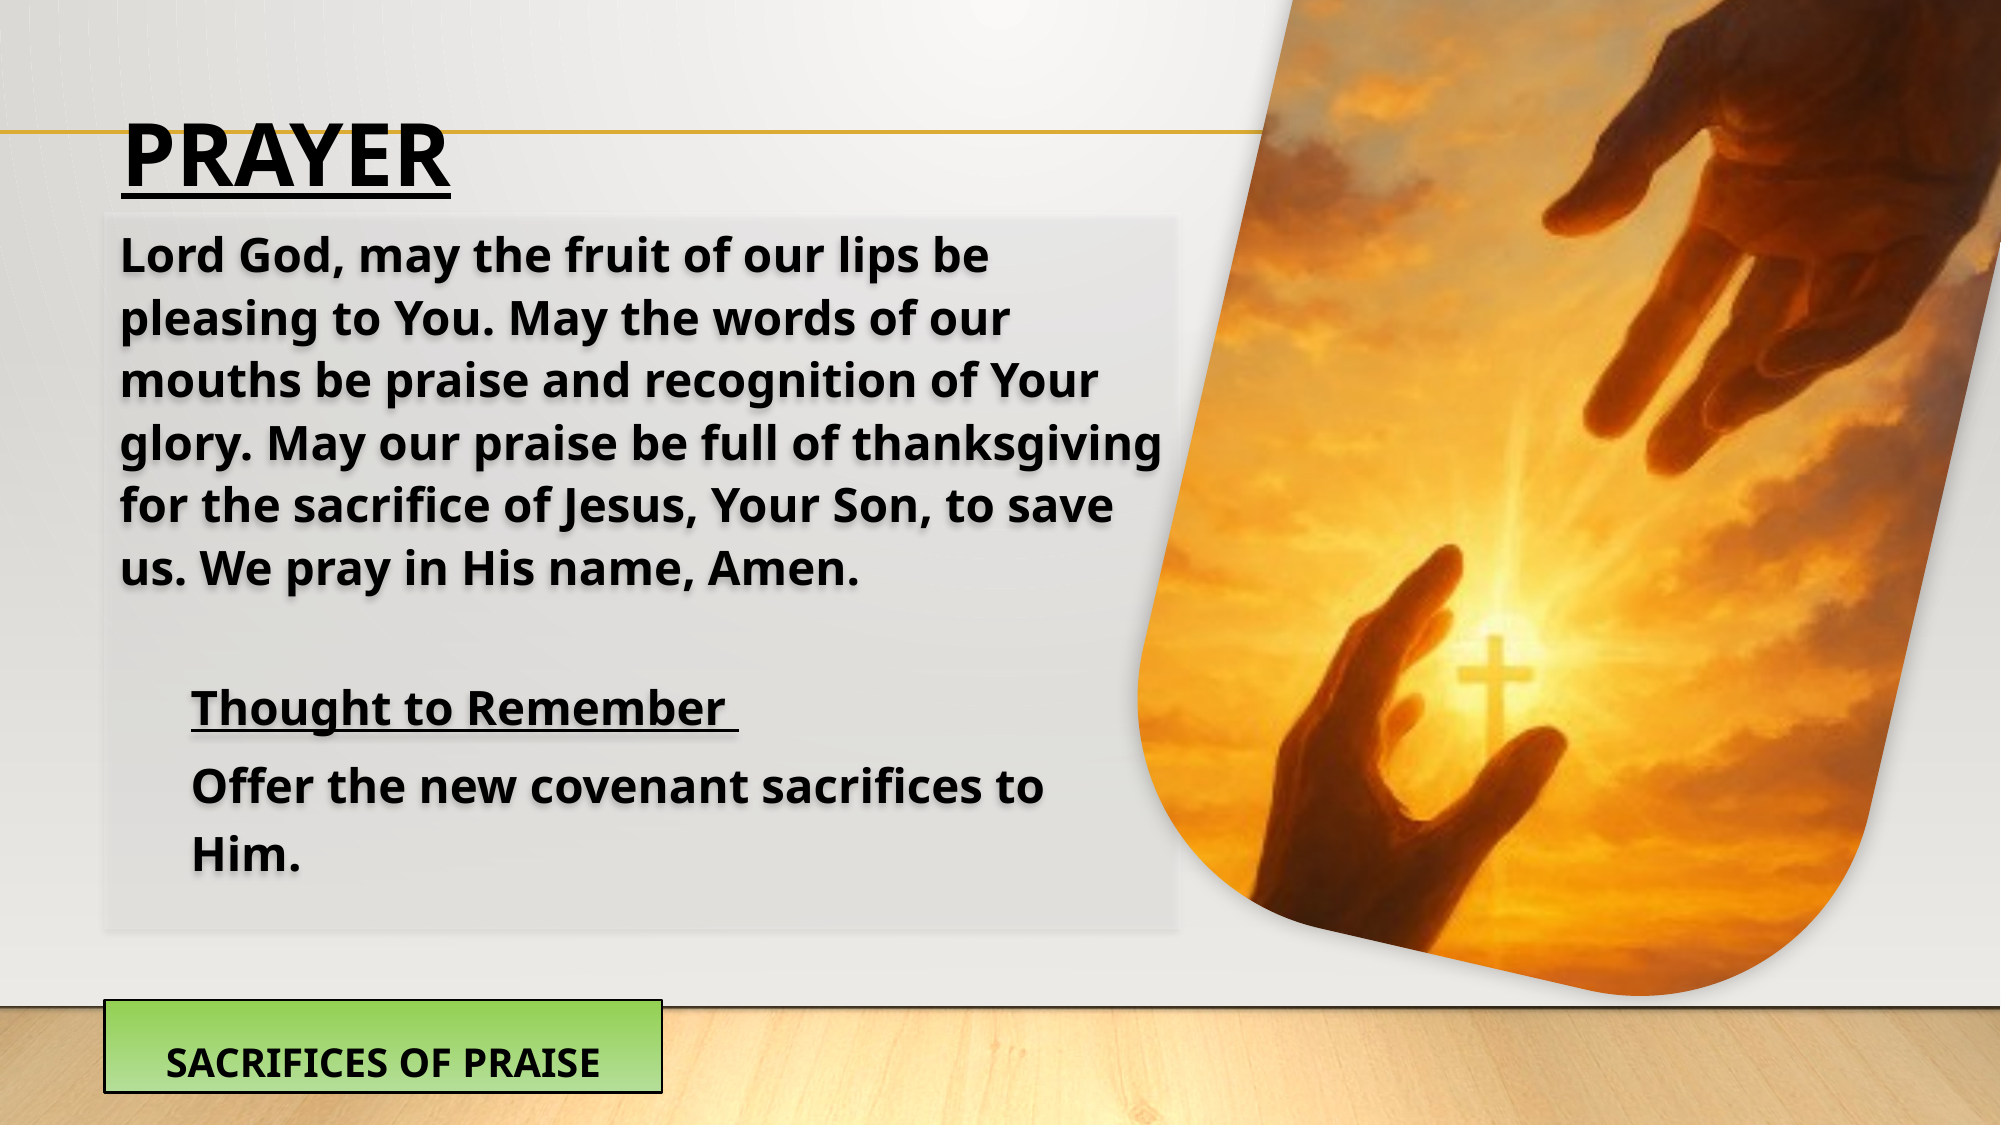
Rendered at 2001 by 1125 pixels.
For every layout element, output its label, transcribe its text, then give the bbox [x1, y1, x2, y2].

footer Sacrifices of Praise [103, 999, 663, 1094]
picture [1137, 0, 2001, 996]
picture [0, 1006, 2000, 1125]
list Lord God, may the fruit of our lips be pleasing to You. May the words of our mouths be praise and recognition of Your glory. May our praise be full of thanksgiving for the sacrifice of Jesus, Your Son, to save us. We pray in His name, Amen. Thought to Remember Offer the new covenant sacrifices to Him. [104, 211, 1182, 930]
title Prayer [106, 103, 1216, 270]
